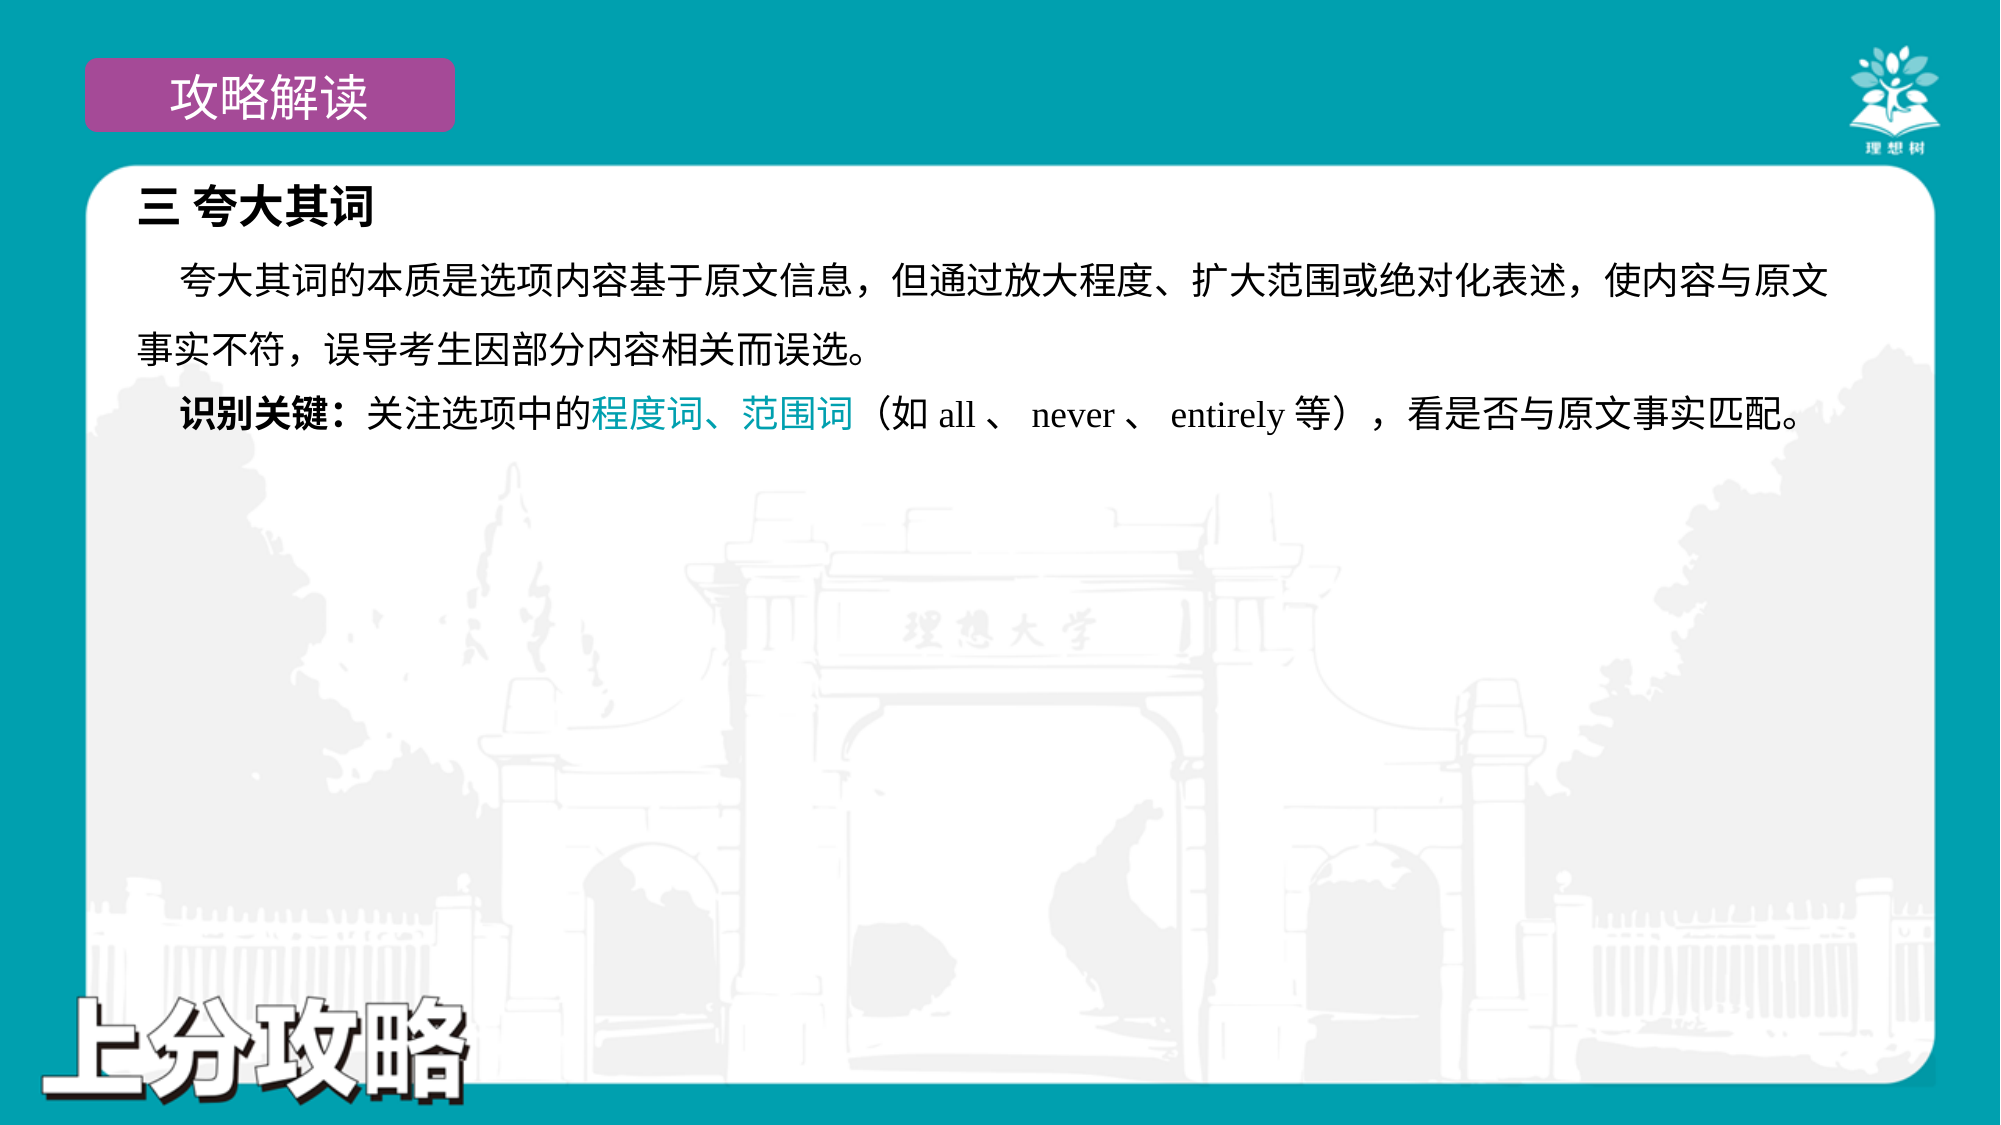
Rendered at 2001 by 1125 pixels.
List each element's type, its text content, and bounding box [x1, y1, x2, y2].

text_box 三 夸大其词 [136, 176, 1865, 232]
picture [0, 0, 2000, 1125]
text_box 夸大其词的本质是选项内容基于原文信息，但通过放大程度、扩大范围或绝对化表述，使内容与原文 事实不符，误导考生因部分内容相关而误选。 识别关键：关注选项中的程度词、范围词（如all、never、entirely等），看是否与原文事实匹配。 [136, 233, 1865, 429]
